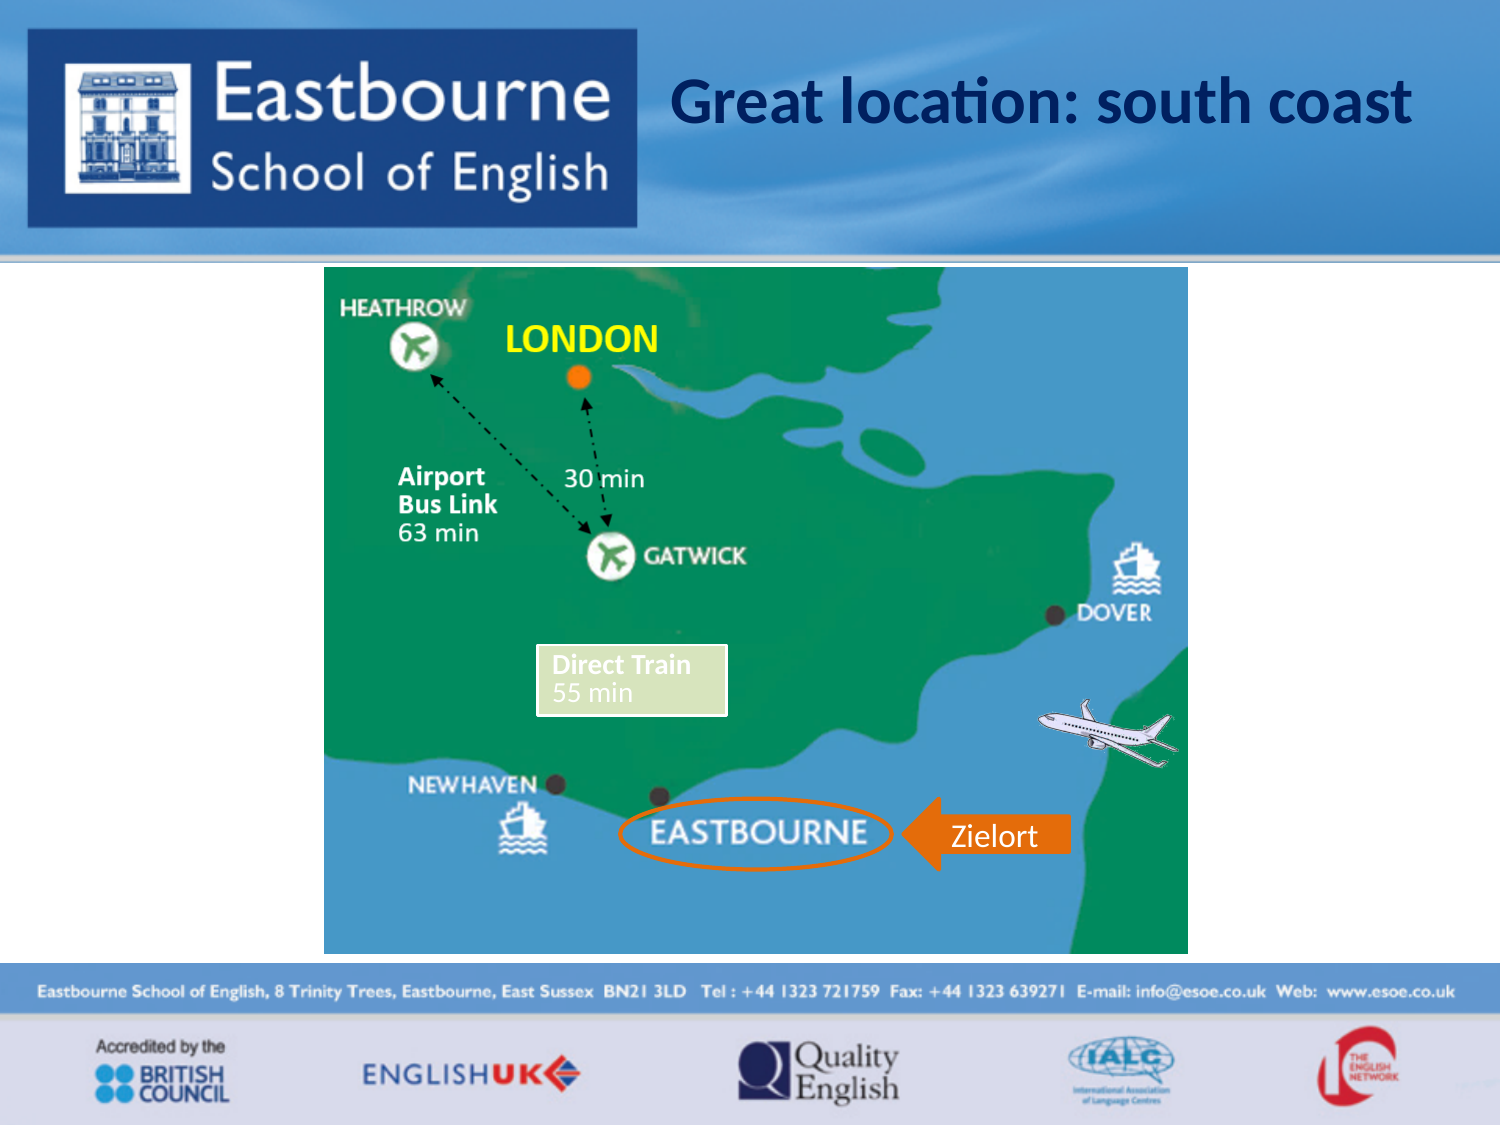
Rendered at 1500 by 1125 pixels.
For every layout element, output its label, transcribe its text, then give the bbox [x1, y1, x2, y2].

picture [0, 0, 1500, 263]
picture [324, 266, 1188, 954]
picture [0, 963, 1500, 1125]
title Great location: south coast [655, 49, 1459, 228]
